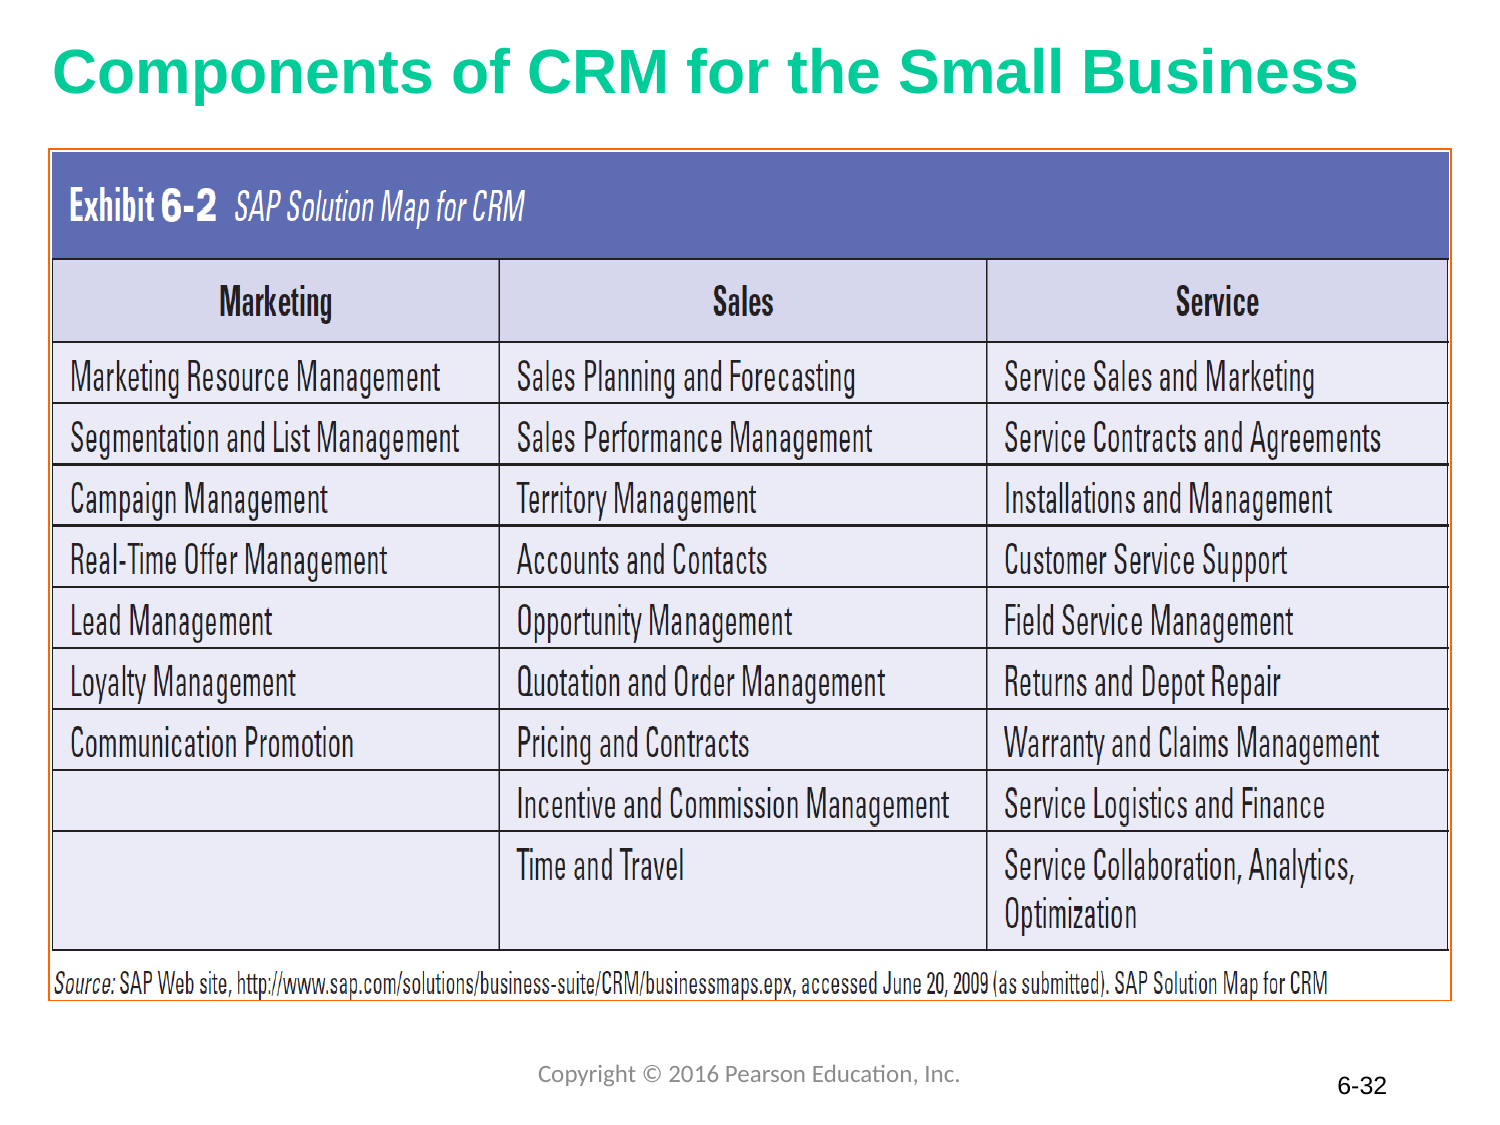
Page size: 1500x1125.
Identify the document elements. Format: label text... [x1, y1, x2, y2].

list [49, 149, 1451, 1001]
title Components of CRM for the Small Business [37, 0, 1388, 163]
footer Copyright © 2016 Pearson Education, Inc. [512, 1042, 988, 1103]
